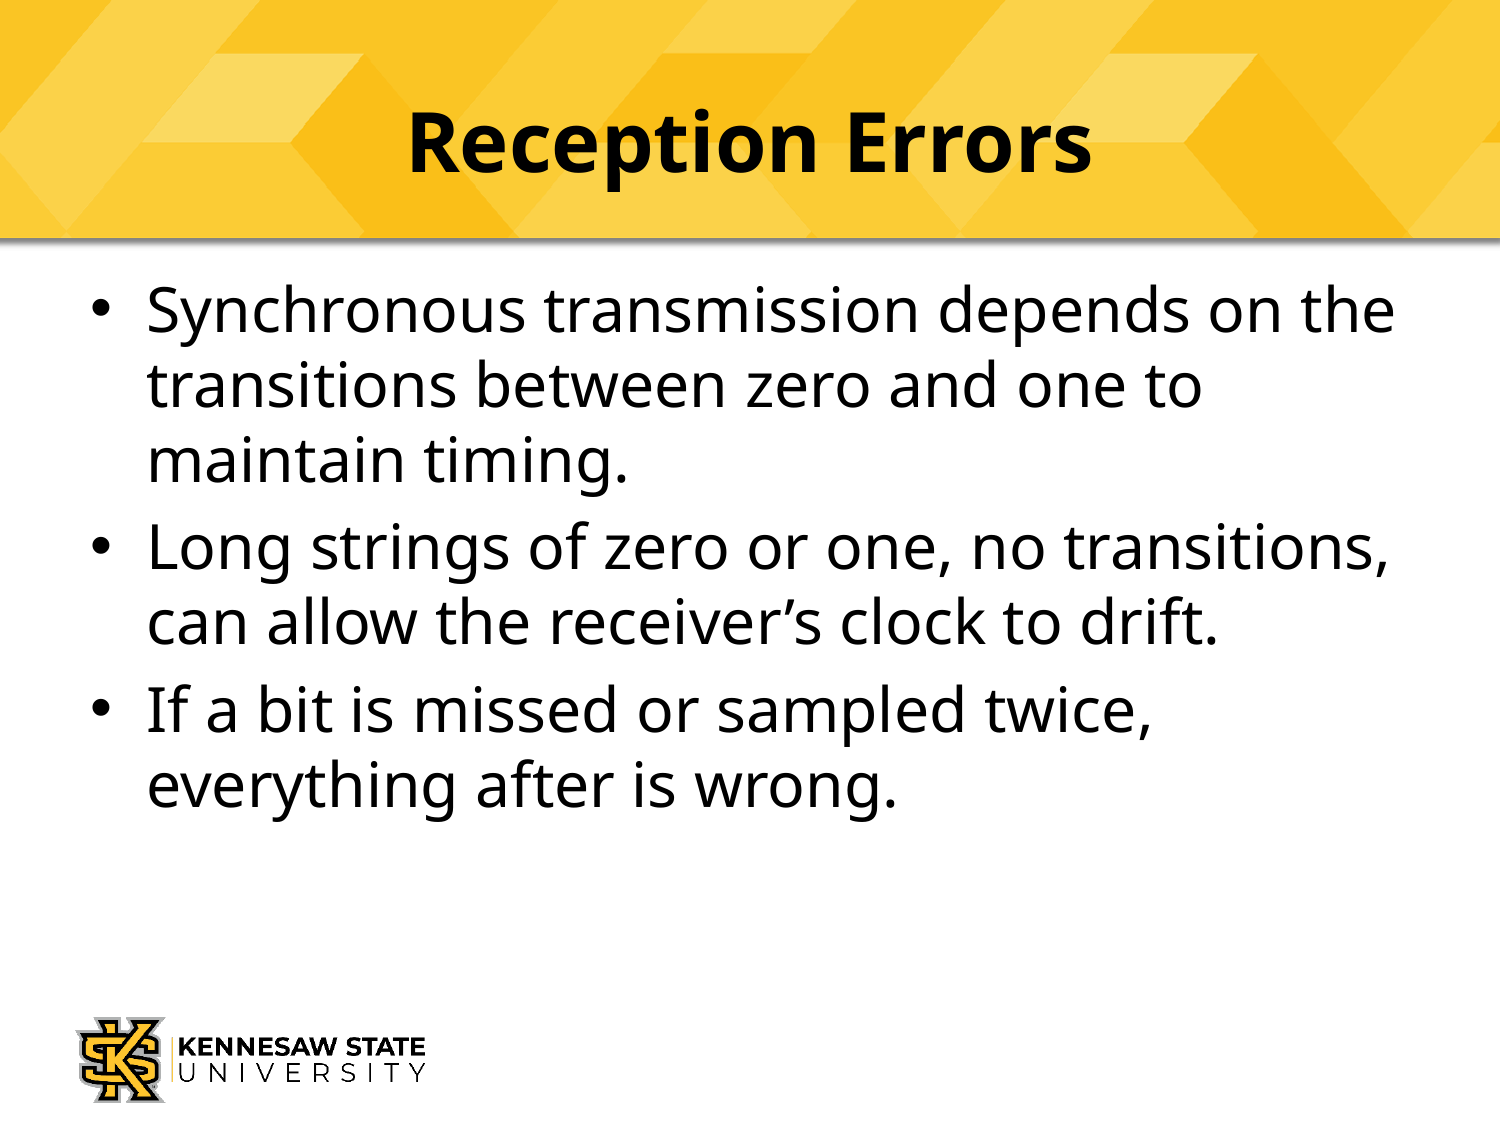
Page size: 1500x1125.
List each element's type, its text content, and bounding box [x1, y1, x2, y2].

list Synchronous transmission depends on the transitions between zero and one to maintain timing. Long strings of zero or one, no transitions, can allow the receiver’s clock to drift. If a bit is missed or sampled twice, everything after is wrong. [75, 262, 1425, 1005]
picture [0, 0, 1500, 251]
picture [75, 1017, 425, 1103]
title Reception Errors [75, 45, 1425, 233]
